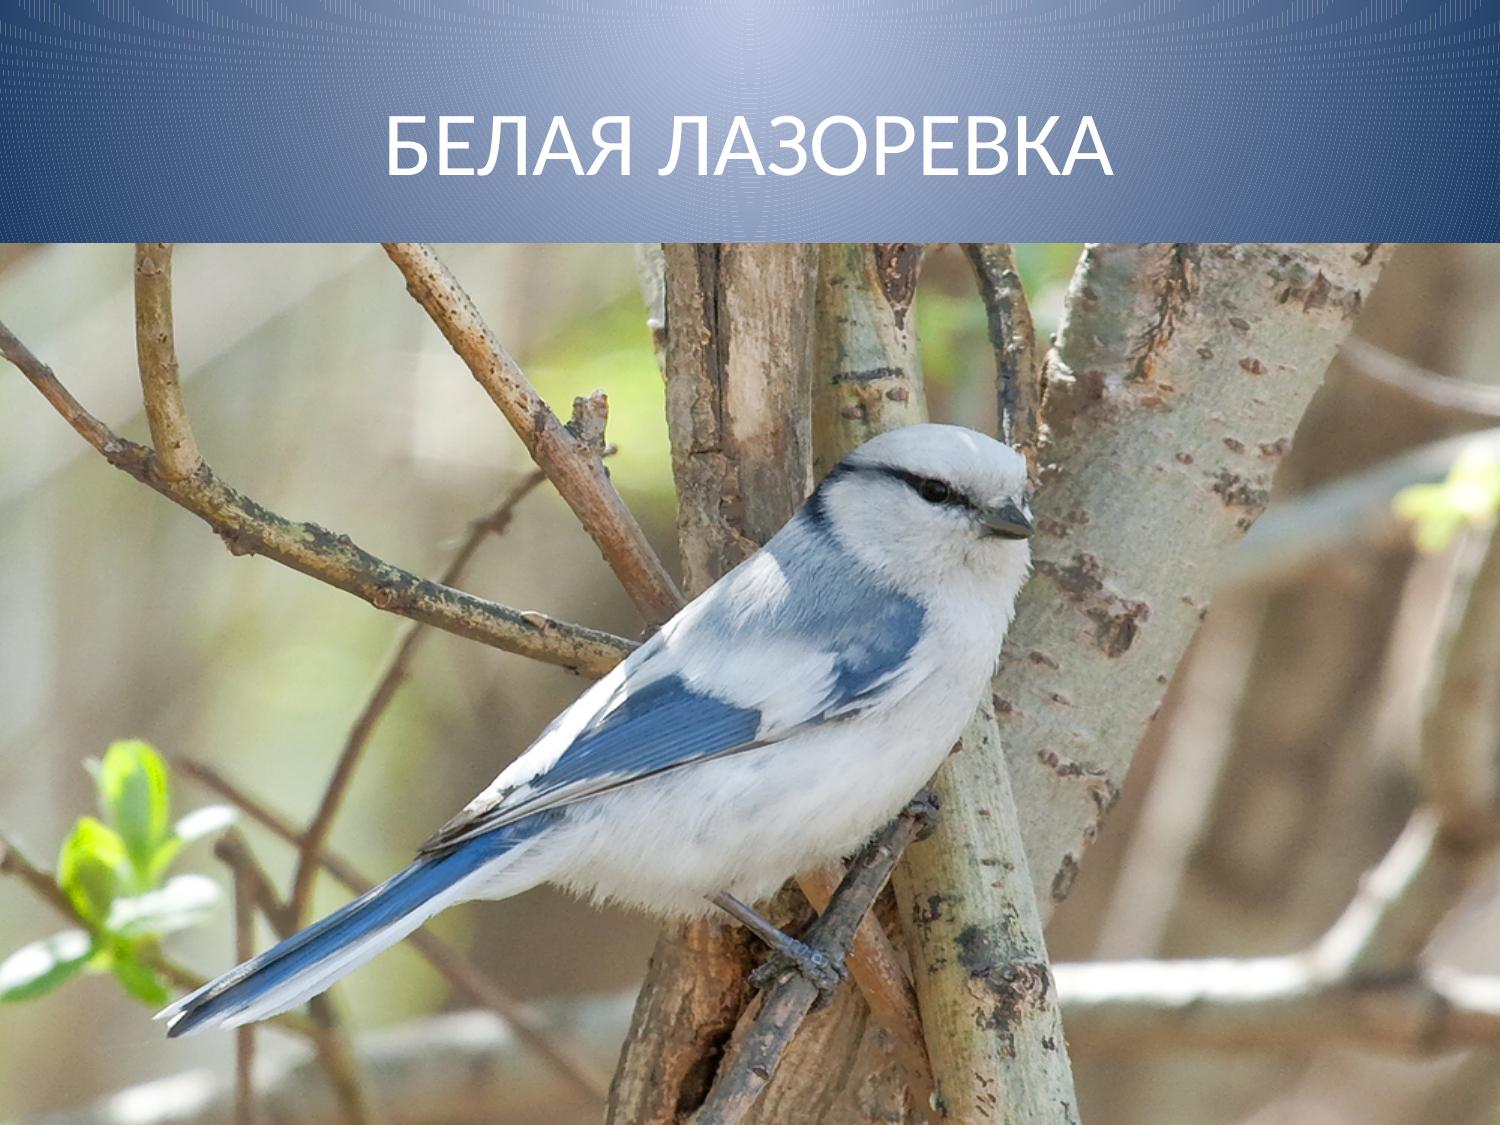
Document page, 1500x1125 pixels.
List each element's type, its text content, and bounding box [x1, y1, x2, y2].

picture [0, 243, 1500, 1125]
title БЕЛАЯ ЛАЗОРЕВКА [75, 45, 1425, 233]
